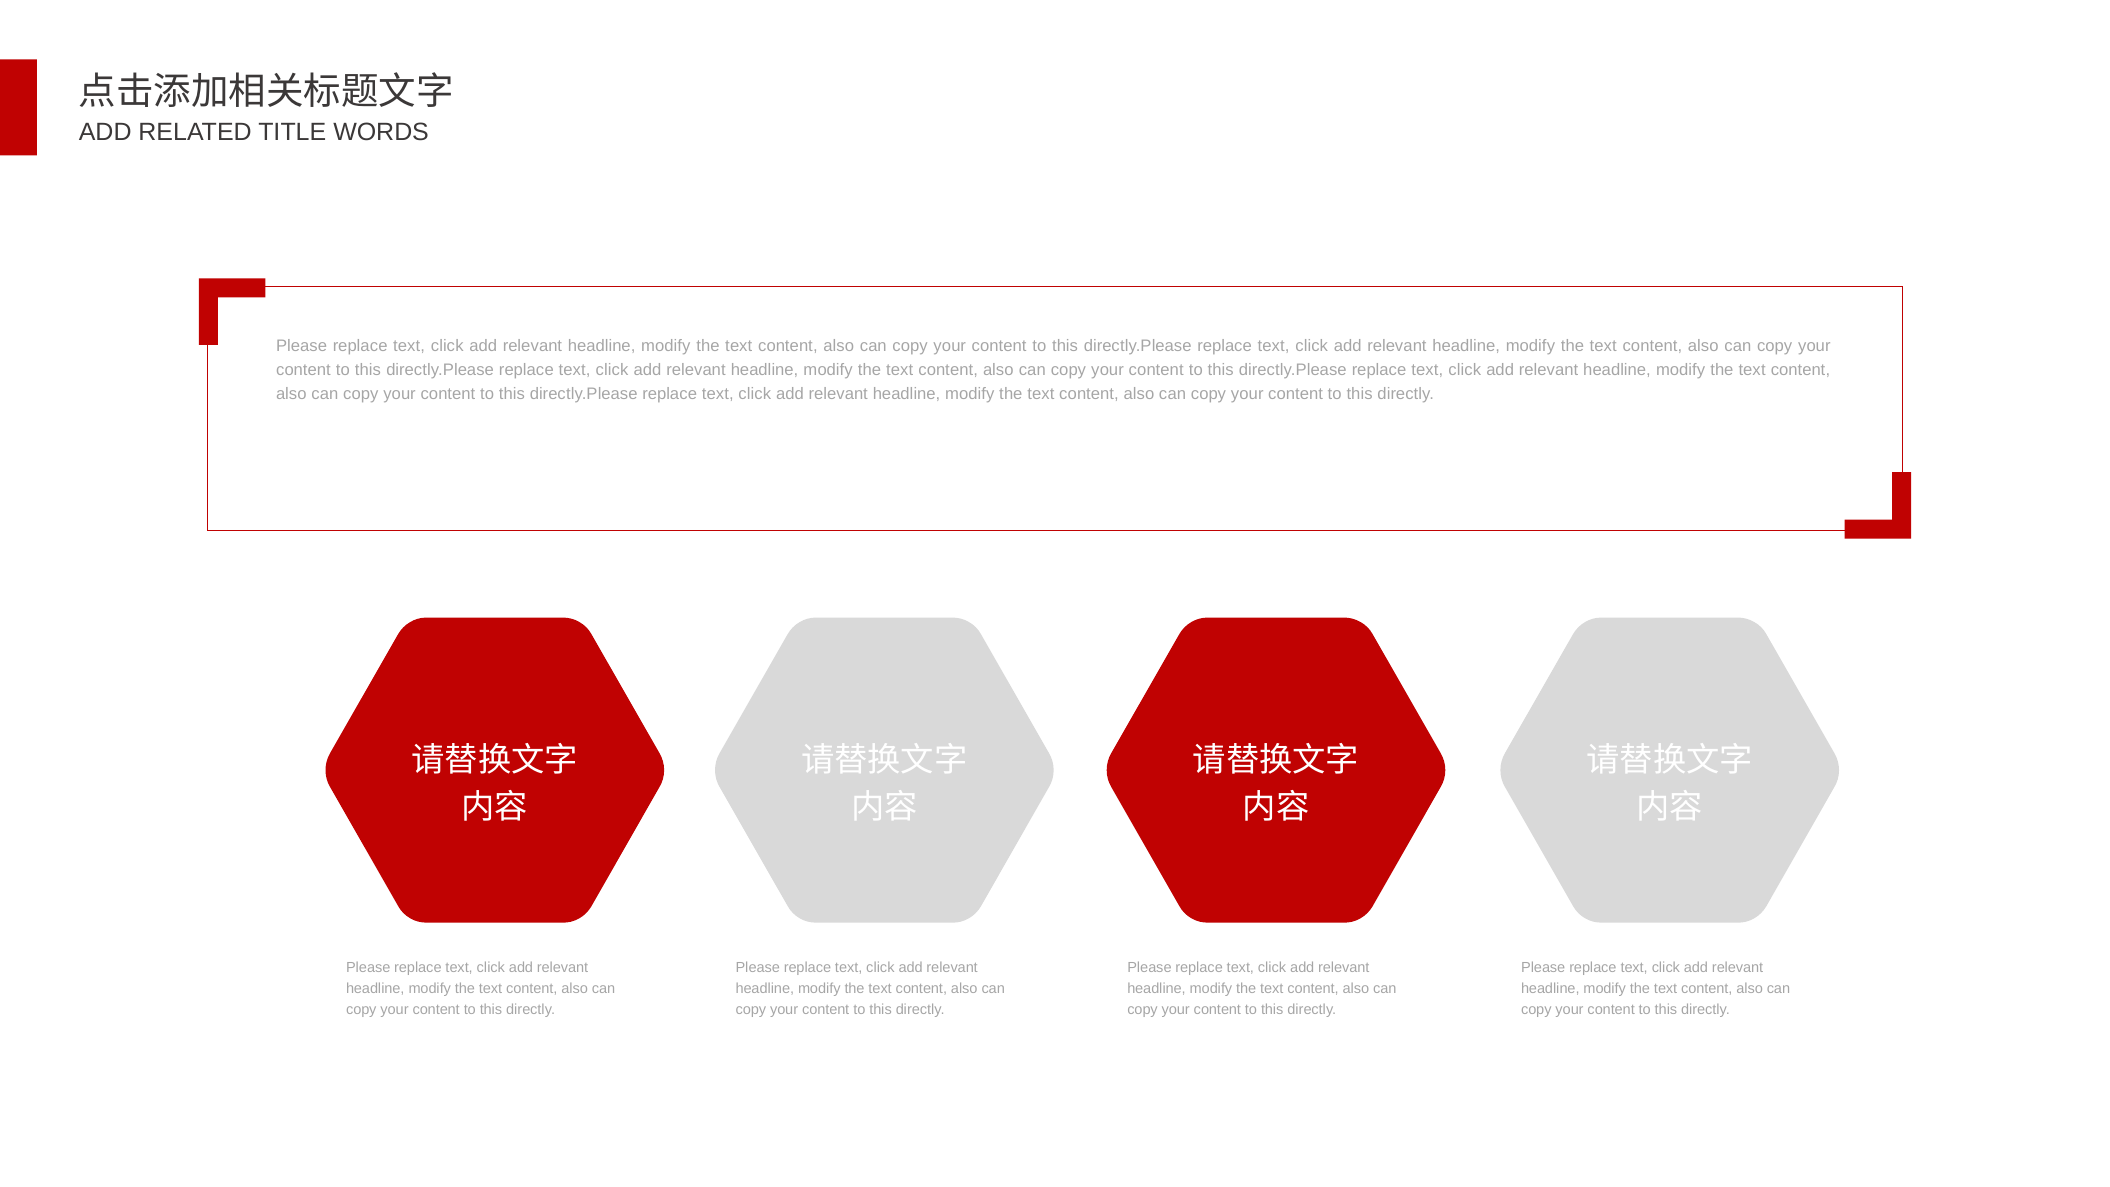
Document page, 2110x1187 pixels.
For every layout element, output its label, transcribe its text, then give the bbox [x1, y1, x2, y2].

text_box [1106, 617, 1446, 923]
text_box [206, 285, 1903, 532]
text_box Please replace text, click add relevant headline, modify the text content, also can copy your content to this directly. [331, 947, 659, 1025]
text_box [1844, 471, 1912, 540]
text_box 请替换文字内容 [400, 729, 590, 826]
text_box 请替换文字内容 [789, 729, 979, 826]
text_box Please replace text, click add relevant headline, modify the text content, also can copy your content to this directly.Please replace text, click add relevant headline, modify the text content, also can copy your content to this directly.Please replace text, click add relevant headline, modify the text content, also can copy your content to this directly.Please replace text, click add relevant headline, modify the text content, also can copy your content to this directly.Please replace text, click add relevant headline, modify the text content, also can copy your content to this directly. [276, 330, 1834, 403]
text_box 请替换文字内容 [1575, 729, 1765, 826]
text_box 点击添加相关标题文字 [62, 59, 470, 121]
text_box 请替换文字内容 [1181, 729, 1371, 826]
text_box ADD RELATED TITLE WORDS [62, 107, 446, 154]
text_box Please replace text, click add relevant headline, modify the text content, also can copy your content to this directly. [1112, 947, 1440, 1025]
text_box Please replace text, click add relevant headline, modify the text content, also can copy your content to this directly. [720, 947, 1048, 1025]
text_box [715, 617, 1054, 923]
text_box [198, 277, 266, 346]
text_box [325, 617, 665, 923]
text_box Please replace text, click add relevant headline, modify the text content, also can copy your content to this directly. [1506, 947, 1834, 1025]
text_box [1500, 617, 1840, 923]
